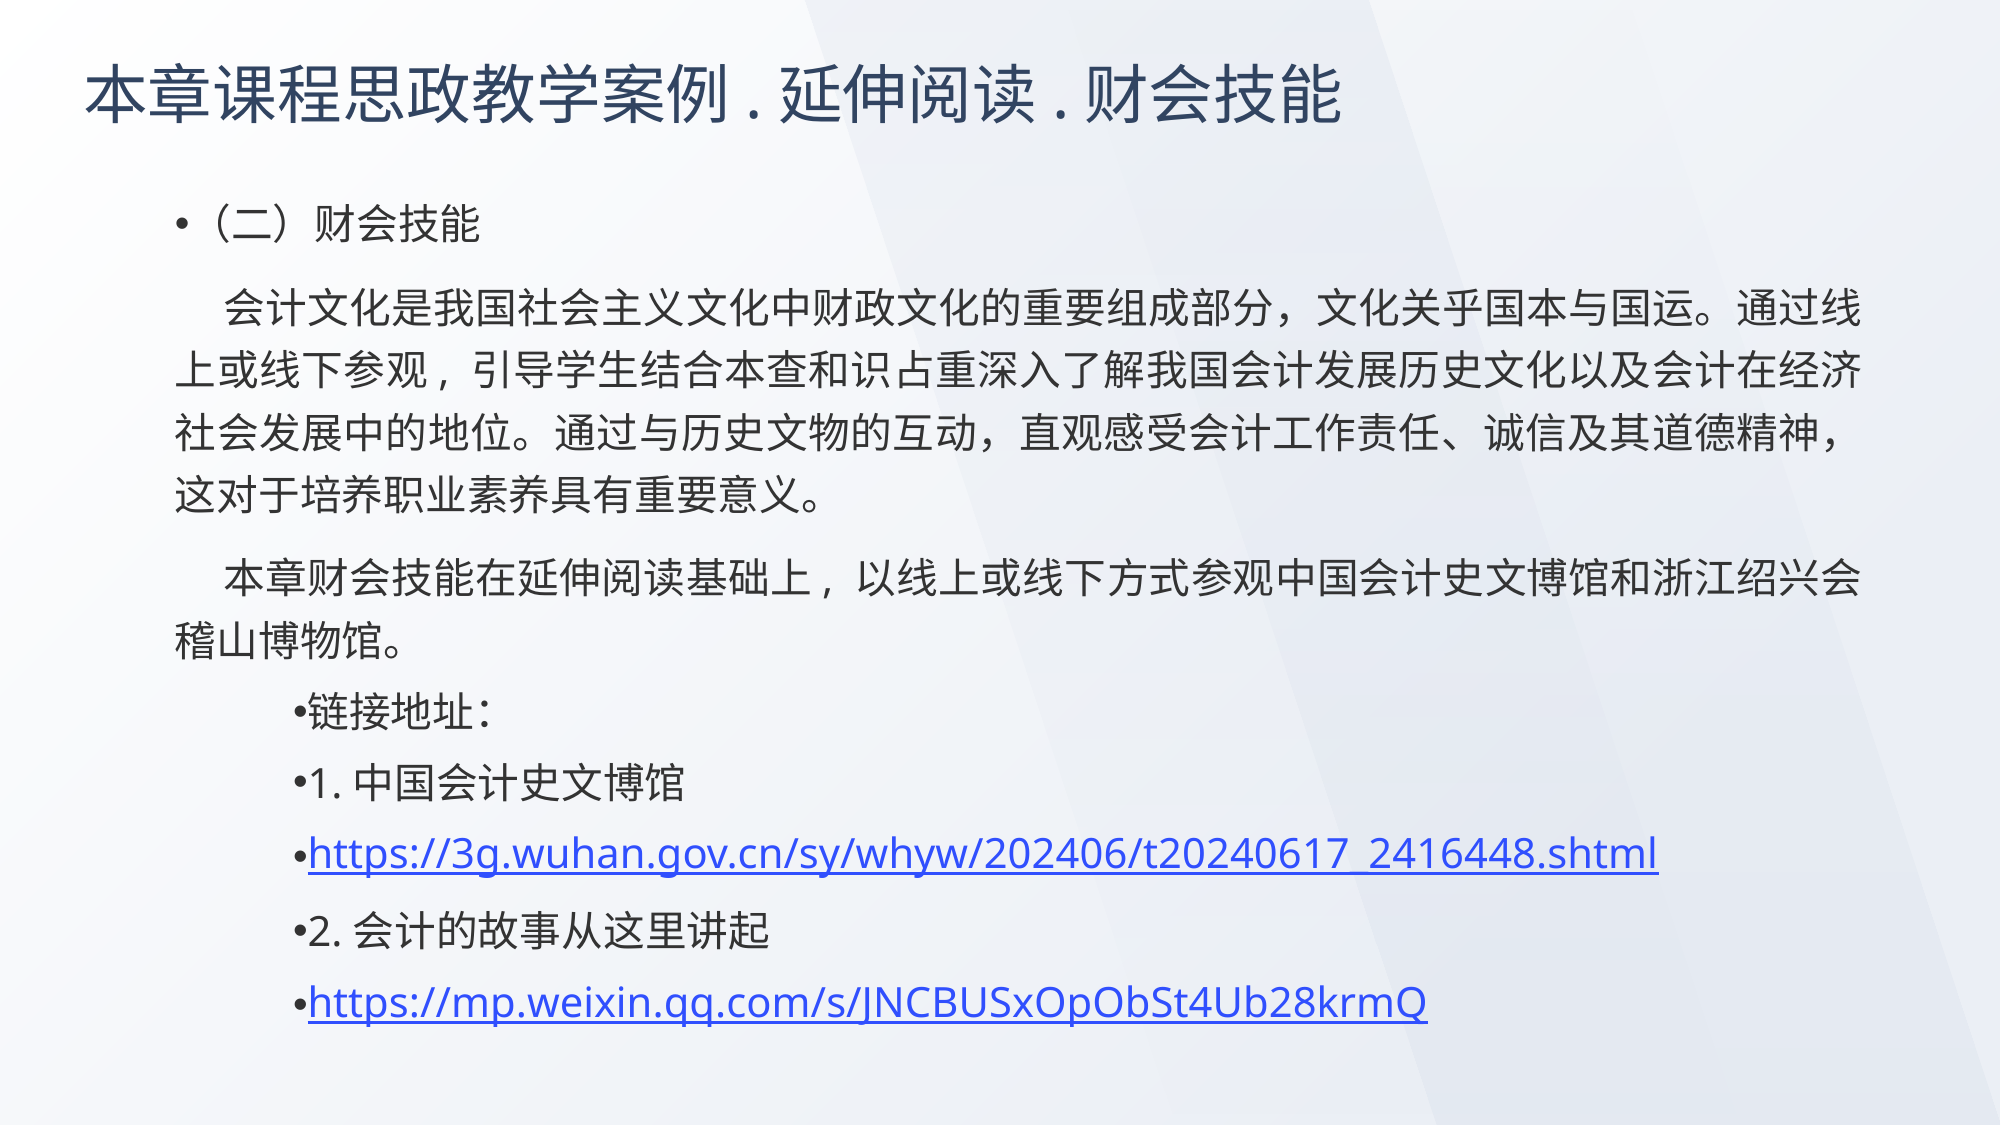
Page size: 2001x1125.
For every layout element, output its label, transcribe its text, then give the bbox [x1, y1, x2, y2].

list （二）财会技能 会计文化是我国社会主义文化中财政文化的重要组成部分，文化关乎国本与国运。通过线上或线下参观, 引导学生结合本查和识占重深入了解我国会计发展历史文化以及会计在经济社会发展中的地位。通过与历史文物的互动，直观感受会计工作责任、诚信及其道德精神，这对于培养职业素养具有重要意义。 本章财会技能在延伸阅读基础上, 以线上或线下方式参观中国会计史文博馆和浙江绍兴会稽山博物馆。 链接地址： 1.中国会计史文博馆 https://3g.wuhan.gov.cn/sy/whyw/202406/t20240617_2416448.shtml 2.会计的故事从这里讲起 https://mp.weixin.qq.com/s/JNCBUSxOpObSt4Ub28krmQ [137, 183, 1863, 1060]
title 本章课程思政教学案例.延伸阅读.财会技能 [83, 49, 1361, 132]
